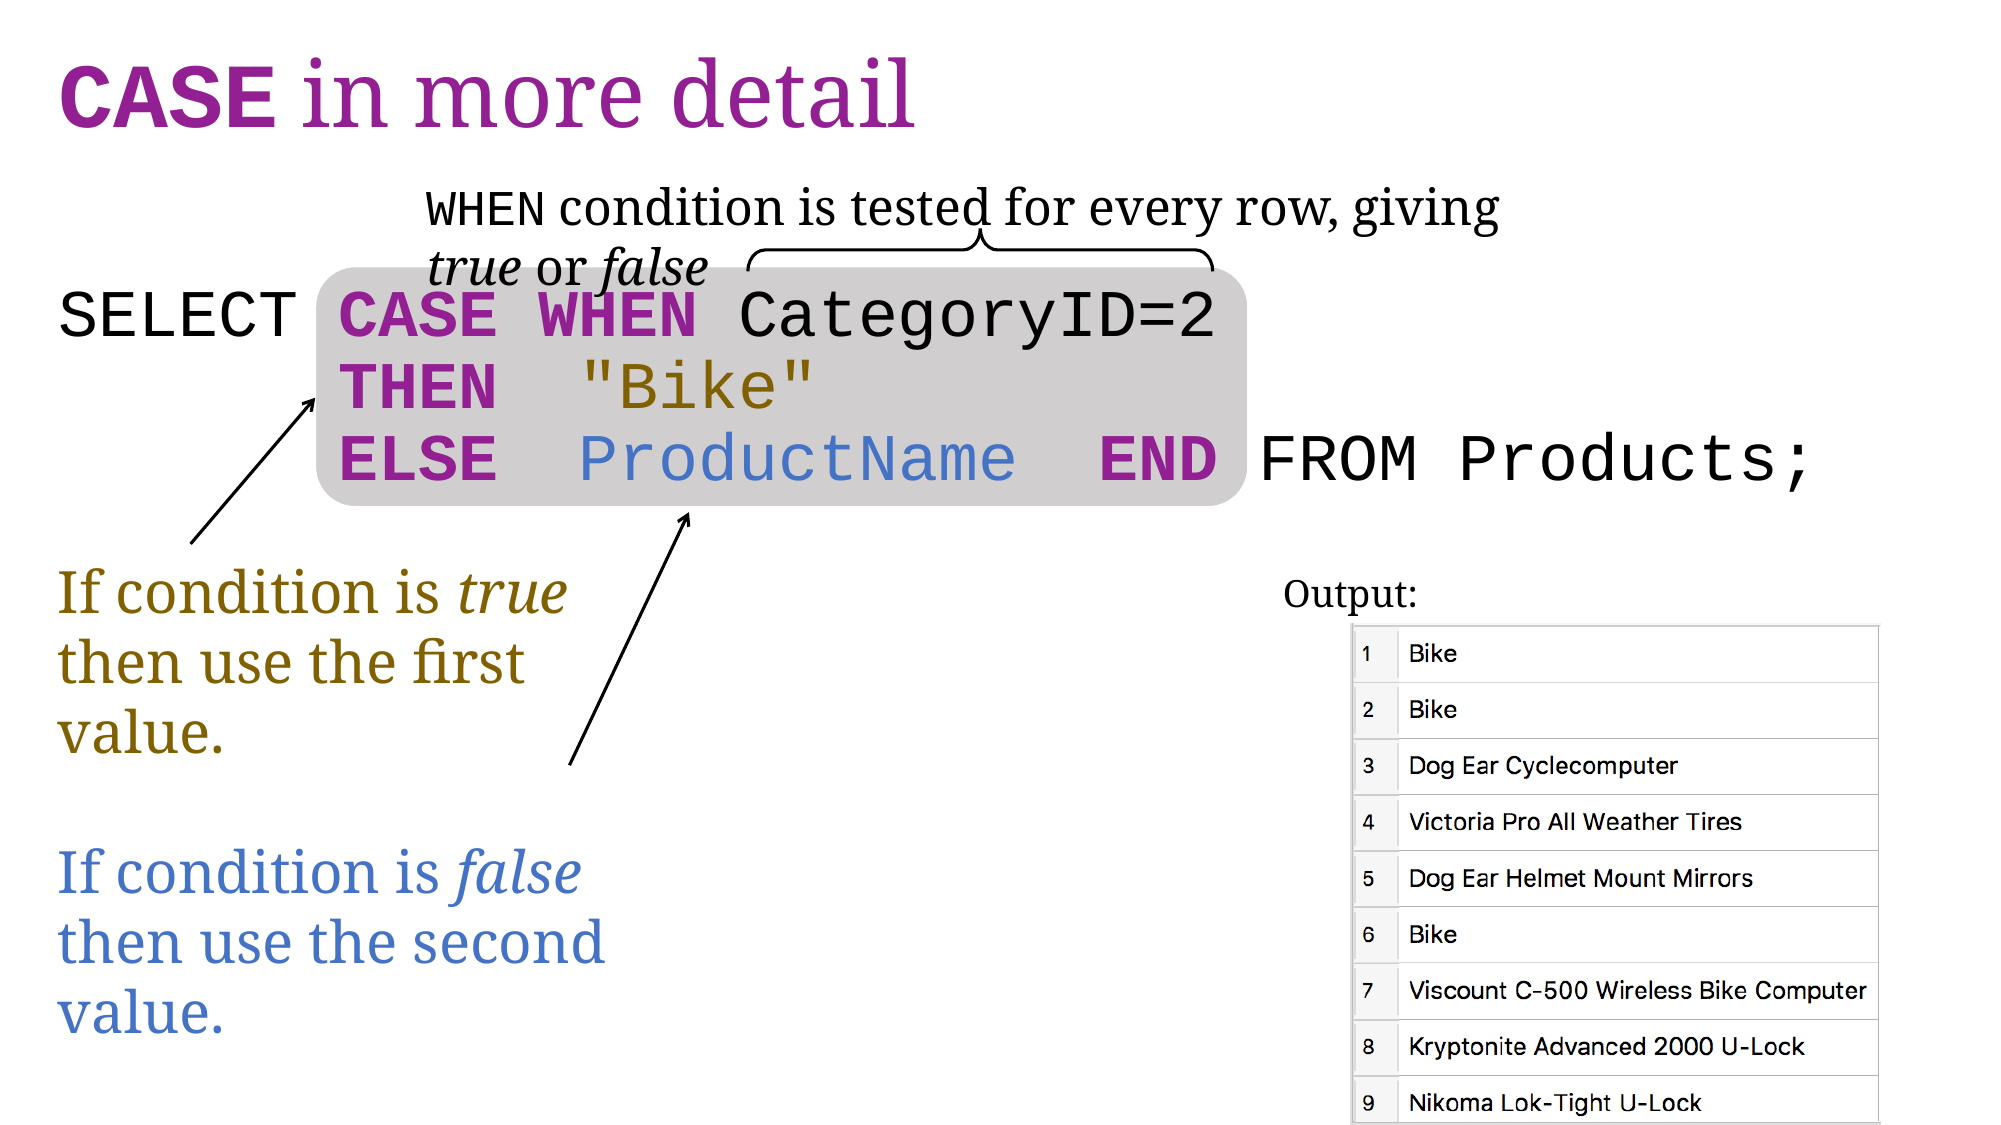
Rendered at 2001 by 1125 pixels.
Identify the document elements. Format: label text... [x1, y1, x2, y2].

picture [1350, 623, 1881, 1125]
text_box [569, 512, 689, 766]
text_box WHEN condition is tested for every row, giving true or false [411, 167, 1560, 303]
text_box [334, 265, 411, 271]
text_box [190, 397, 316, 544]
text_box If condition is true then use the first value. If condition is false then use the second value. [43, 547, 663, 1053]
list SELECT CASE WHEN CategoryID=2 THEN "Bike" ELSE ProductName END FROM Products; [43, 271, 1953, 1106]
title CASE in more detail [43, 25, 1953, 171]
text_box Output: [1268, 562, 1434, 623]
